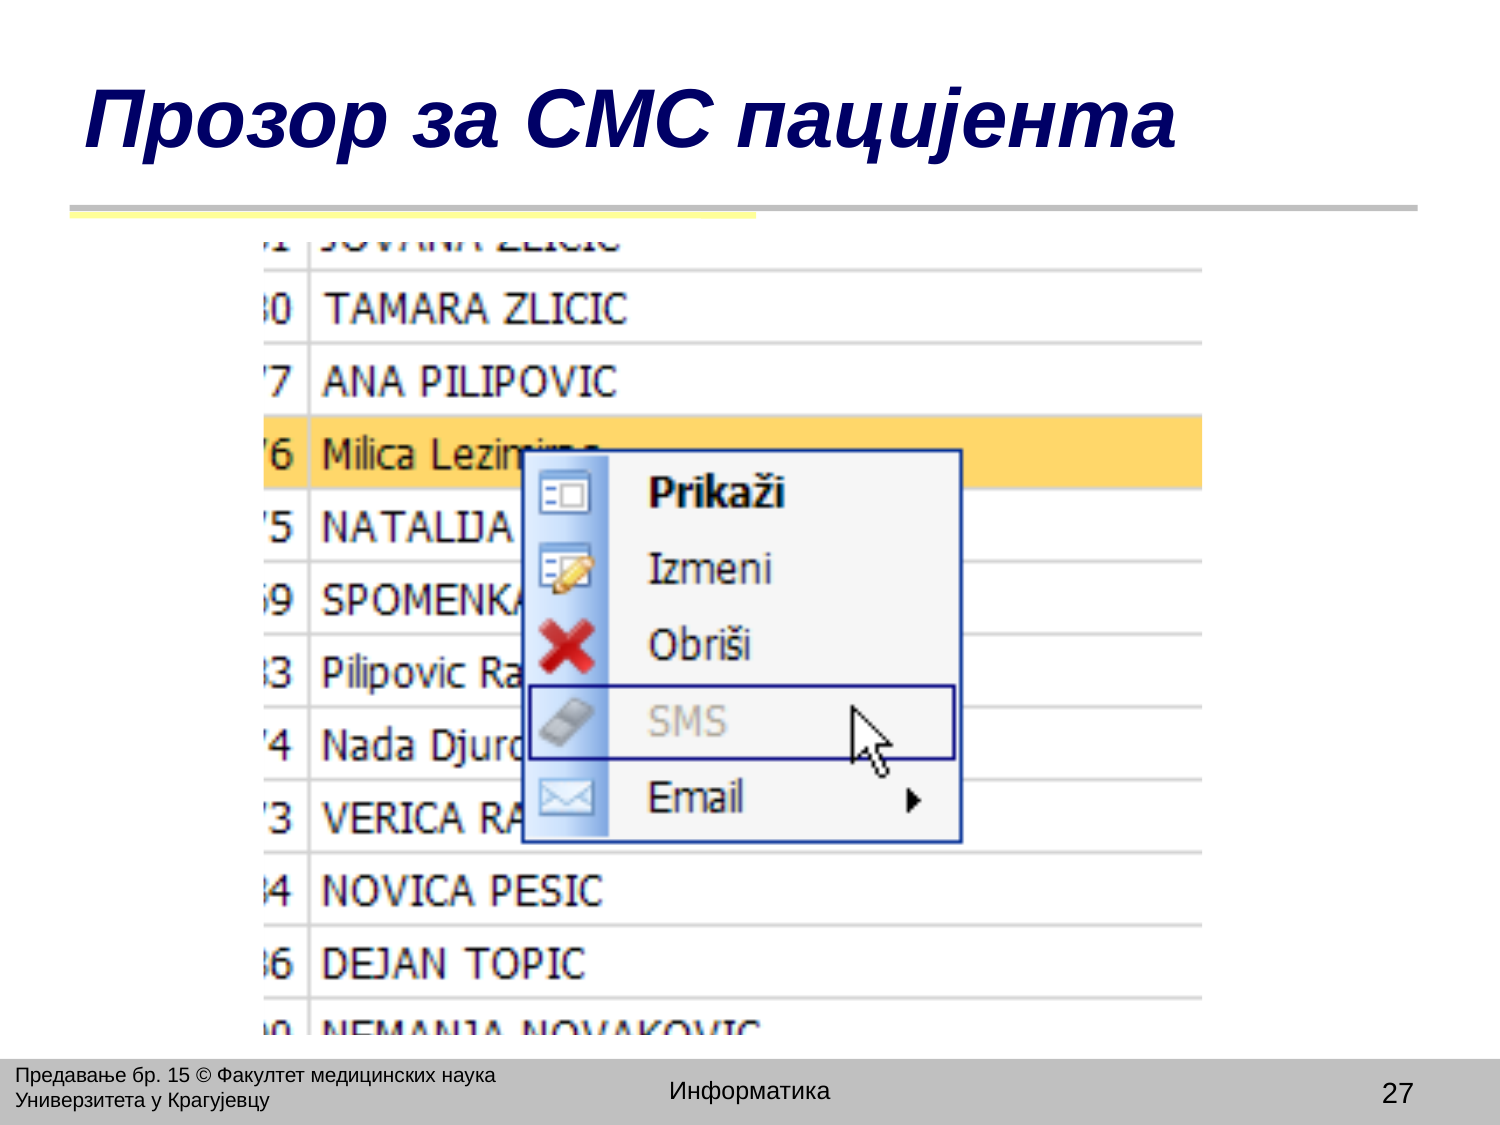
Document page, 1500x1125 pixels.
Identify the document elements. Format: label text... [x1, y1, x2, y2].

footer Информатика [512, 1066, 988, 1125]
title Прозор за СМС пацијента [69, 19, 1426, 208]
slide_number 27 [1079, 1066, 1430, 1125]
picture [263, 241, 1203, 1035]
slide_number Предавање бр. 15 © Факултет медицинских наука Универзитета у Крагујевцу [0, 1053, 634, 1108]
